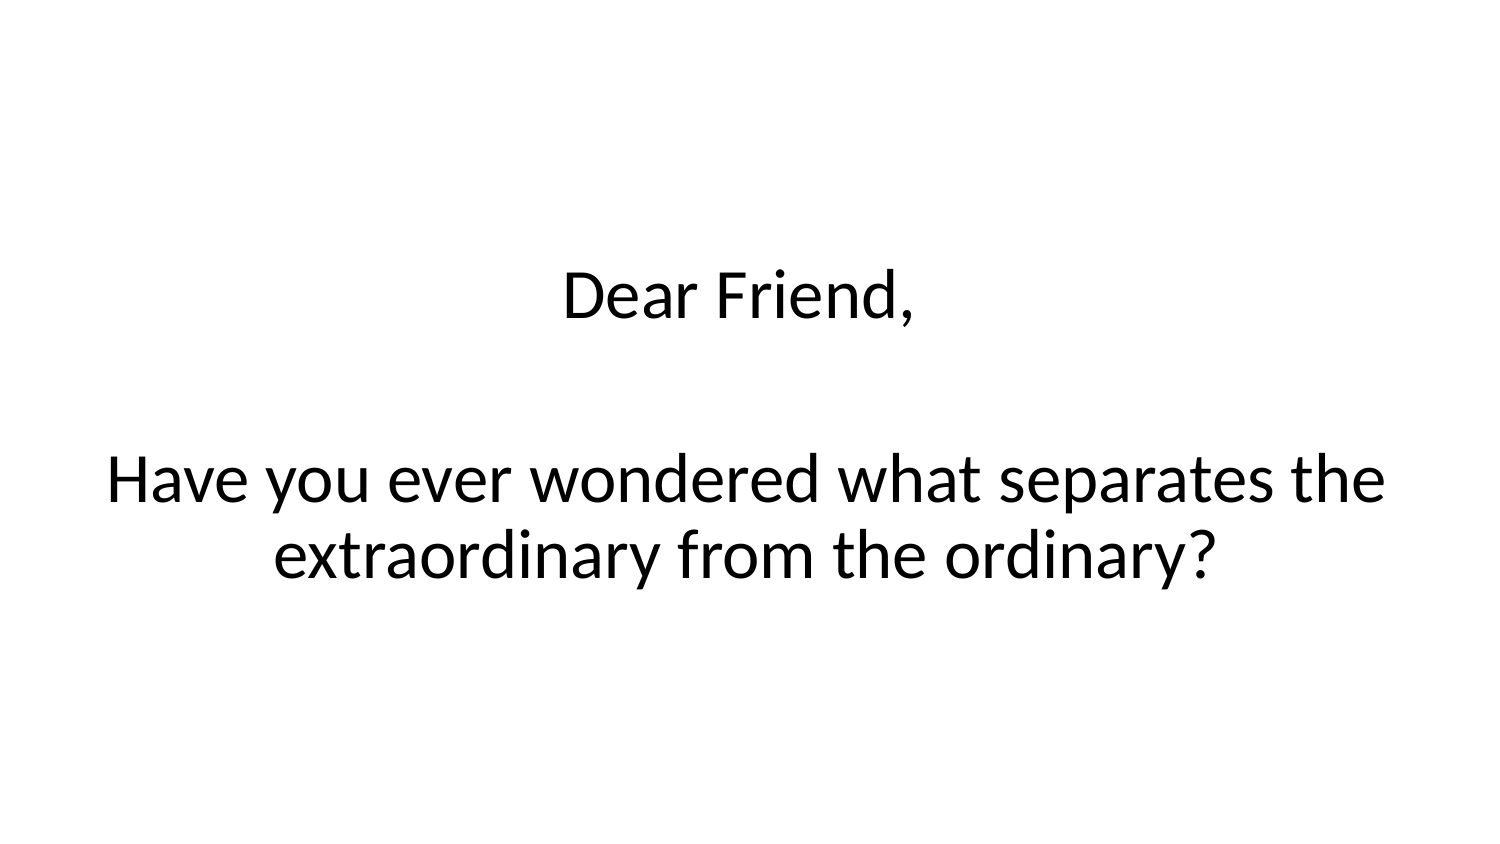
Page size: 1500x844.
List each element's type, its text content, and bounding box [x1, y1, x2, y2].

list Dear Friend, Have you ever wondered what separates the extraordinary from the ordinary? [85, 249, 1410, 600]
